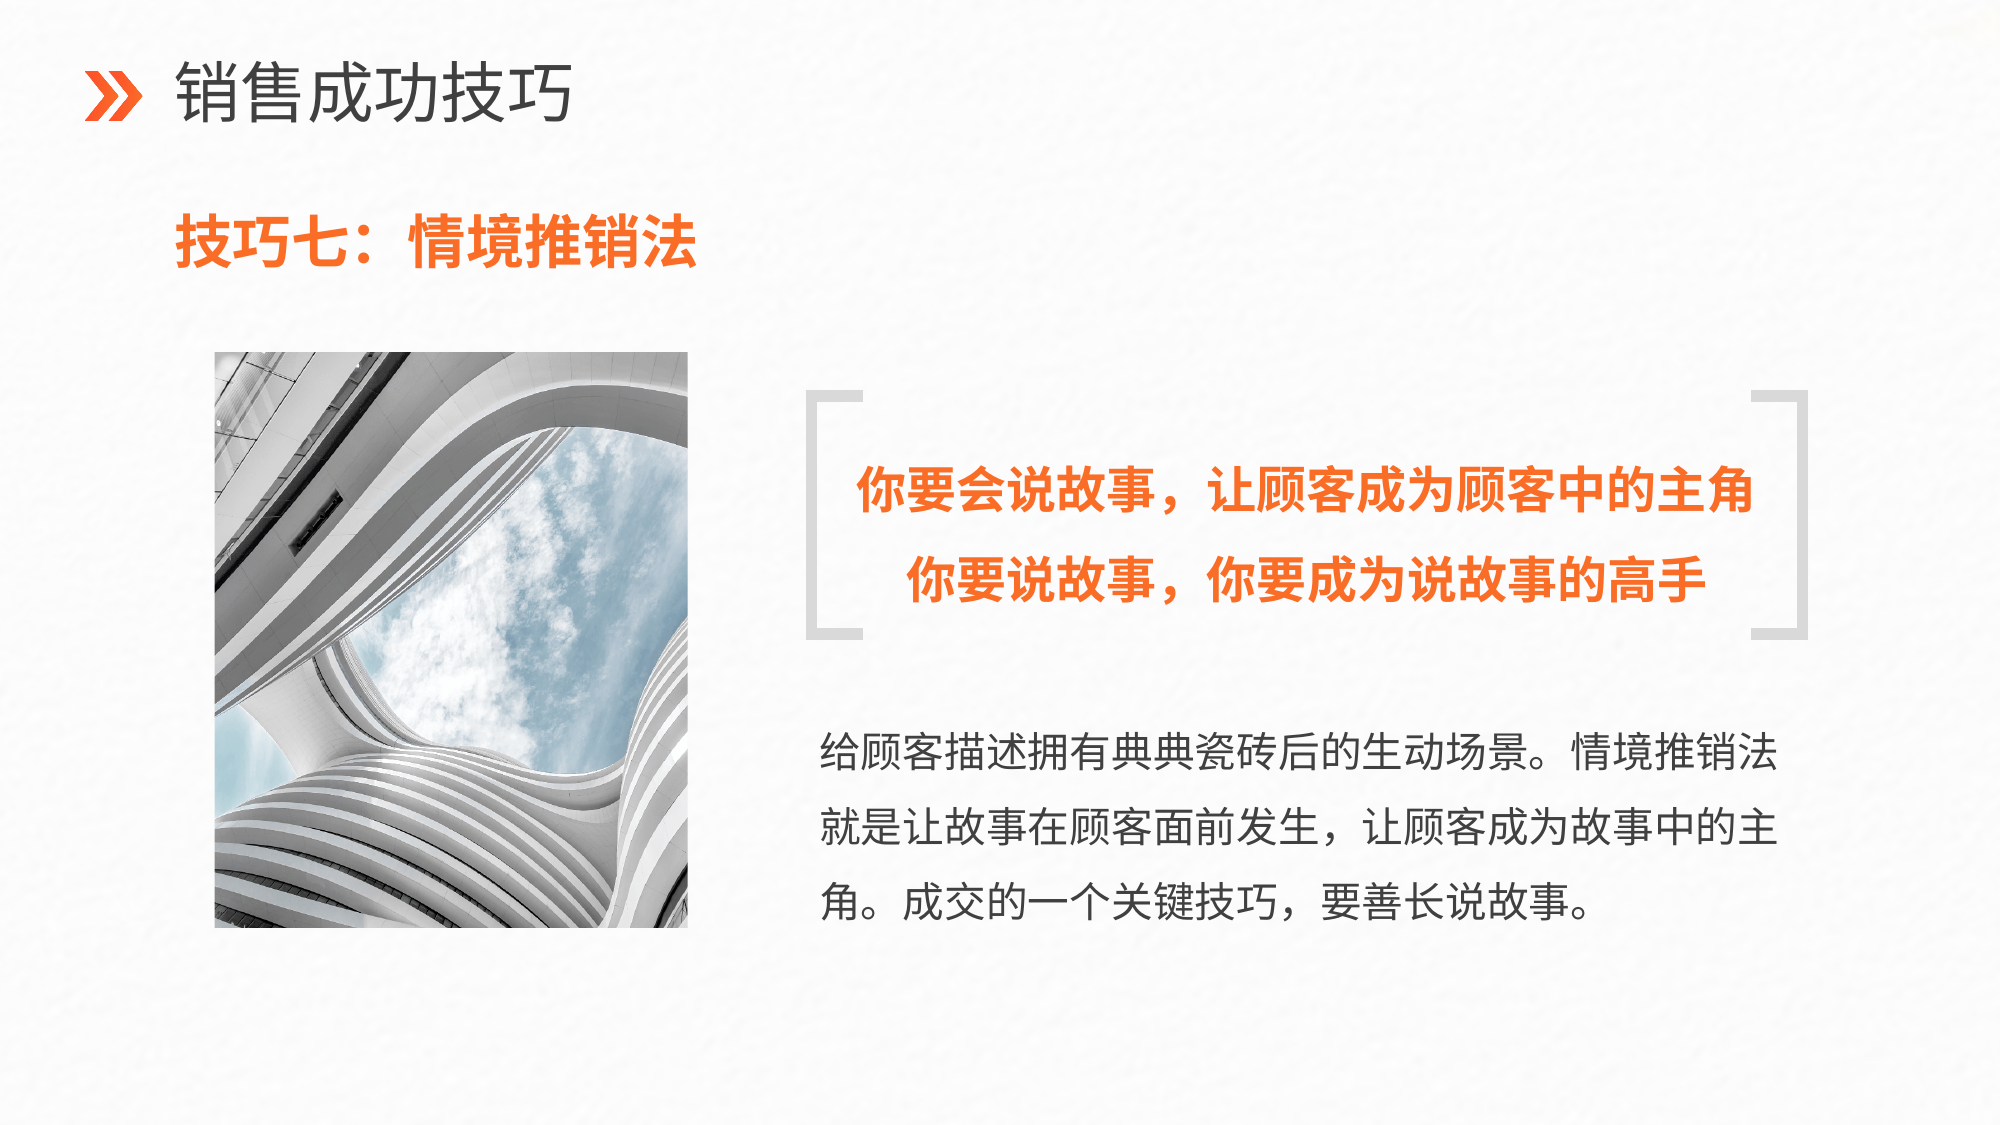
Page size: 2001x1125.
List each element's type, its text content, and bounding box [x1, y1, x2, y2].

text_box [804, 395, 1810, 634]
text_box 技巧七：情境推销法 [160, 197, 715, 283]
text_box [214, 352, 688, 928]
text_box 销售成功技巧 [158, 43, 590, 139]
text_box 给顾客描述拥有典典瓷砖后的生动场景。情境推销法就是让故事在顾客面前发生，让顾客成为故事中的主角。成交的一个关键技巧，要善长说故事。 [804, 693, 1833, 934]
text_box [84, 71, 143, 121]
